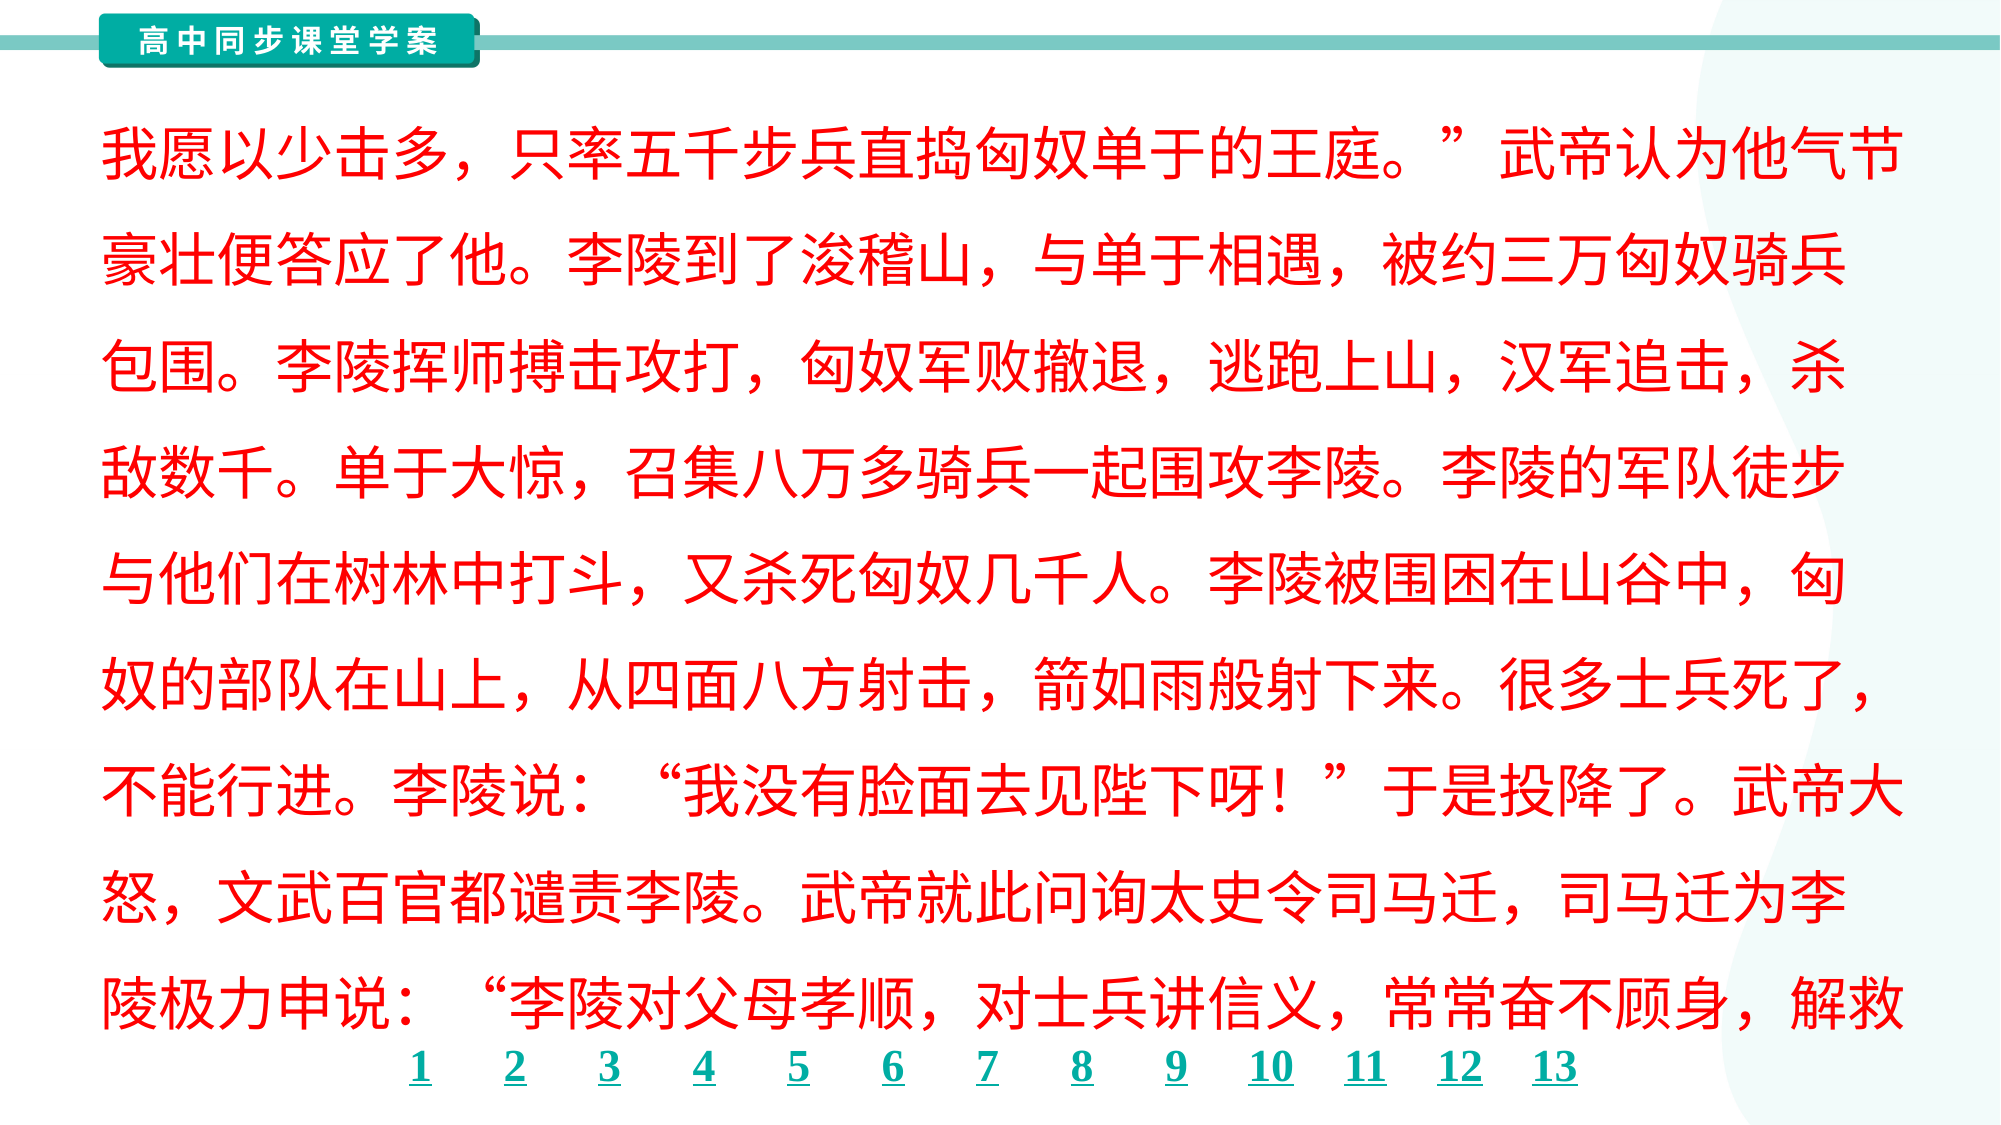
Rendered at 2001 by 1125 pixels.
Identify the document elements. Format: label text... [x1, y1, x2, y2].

picture [0, 0, 2000, 1125]
text_box 我愿以少击多，只率五千步兵直捣匈奴单于的王庭。”武帝认为他气节 豪壮便答应了他。李陵到了浚稽山，与单于相遇，被约三万匈奴骑兵 包围。李陵挥师搏击攻打，匈奴军败撤退，逃跑上山，汉军追击，杀 敌数千。单于大惊，召集八万多骑兵一起围攻李陵。李陵的军队徒步 与他们在树林中打斗，又杀死匈奴几千人。李陵被围困在山谷中，匈 奴的部队在山上，从四面八方射击，箭如雨般射下来。很多士兵死了， 不能行进。李陵说：“我没有脸面去见陛下呀！”于是投降了。武帝大 怒，文武百官都谴责李陵。武帝就此问询太史令司马迁，司马迁为李 陵极力申说：“李陵对父母孝顺，对士兵讲信义，常常奋不顾身，解救 [100, 76, 1899, 1038]
